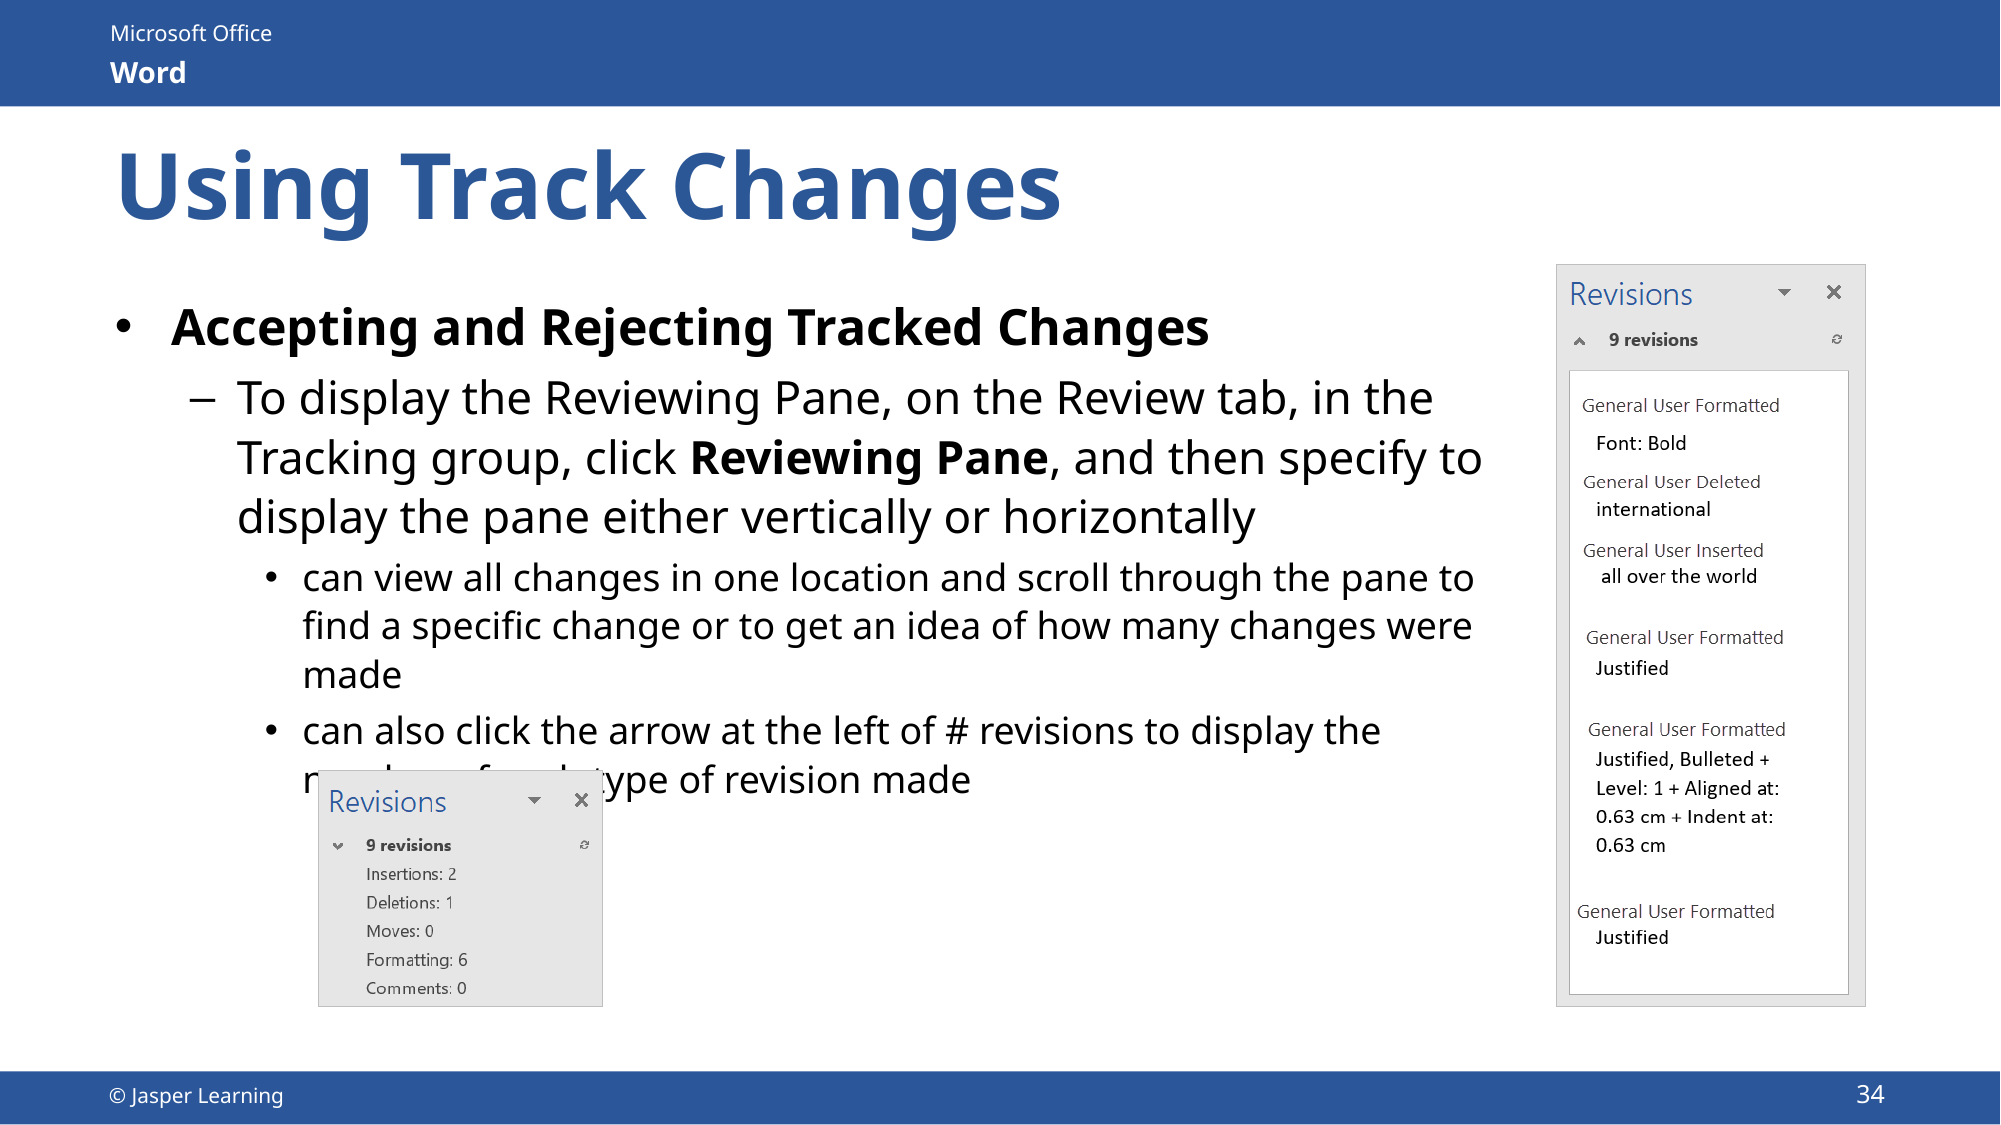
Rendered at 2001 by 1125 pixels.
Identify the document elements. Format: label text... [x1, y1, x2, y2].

footer © Jasper Learning [94, 1066, 769, 1125]
picture [318, 770, 603, 1007]
title Using Track Changes [99, 118, 1866, 248]
list Accepting and Rejecting Tracked Changes To display the Reviewing Pane, on the Review tab, in the Tracking group, click Reviewing Pane, and then specify to display the pane either vertically or horizontally can view all changes in one location and scroll through the pane to find a specific change or to get an idea of how many changes were made can also click the arrow at the left of # revisions to display the number of each type of revision made [99, 283, 1523, 1026]
picture [1556, 263, 1866, 1007]
slide_number 34 [1433, 1065, 1900, 1125]
